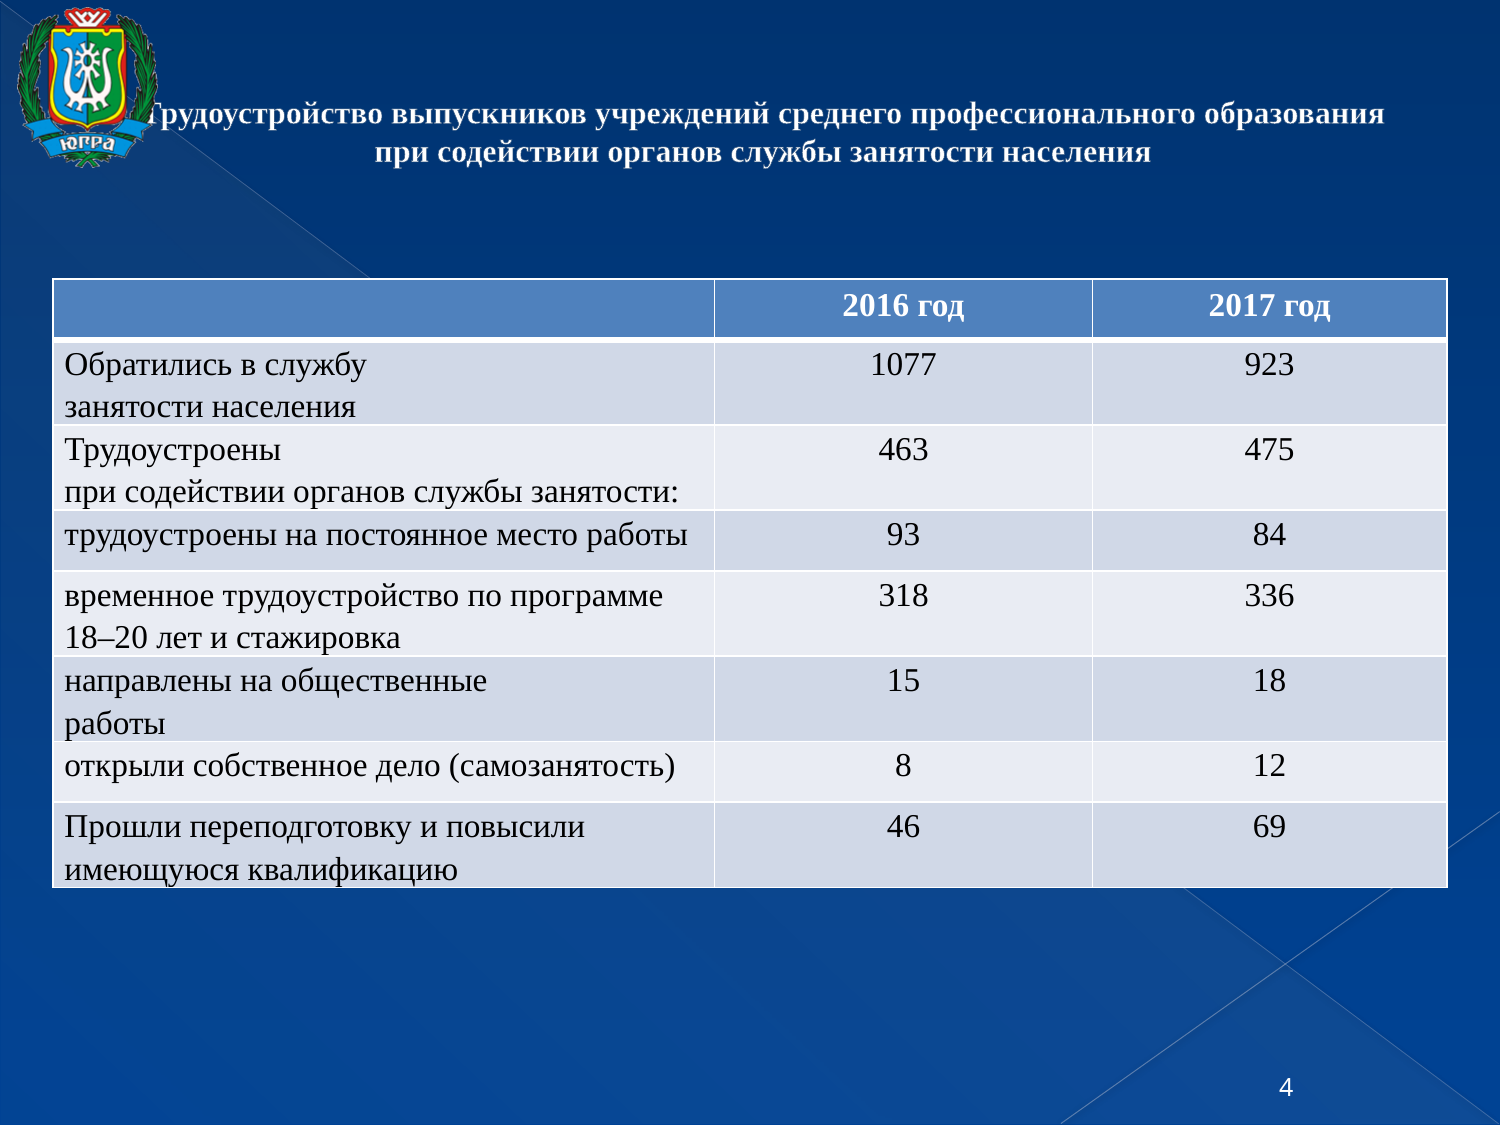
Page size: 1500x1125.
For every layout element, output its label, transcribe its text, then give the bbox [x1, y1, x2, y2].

table_cell 69 [1093, 803, 1446, 887]
table_header 2017 год [1093, 280, 1446, 337]
table_cell 475 [1093, 426, 1446, 509]
table_cell 93 [715, 511, 1092, 570]
table_cell 84 [1093, 511, 1446, 570]
table_cell Обратились в службу занятости населения [54, 343, 714, 424]
table_cell 18 [1093, 657, 1446, 741]
table_header 2016 год [715, 280, 1092, 337]
table_cell 1077 [715, 343, 1092, 424]
table_cell Трудоустроены при содействии органов службы занятости: [54, 426, 714, 509]
title Трудоустройство выпускников учреждений среднего профессионального образования при содействии органов службы занятости населения [64, 42, 1415, 232]
table_cell Прошли переподготовку и повысили имеющуюся квалификацию [54, 803, 714, 887]
slide_number 4 [1245, 1063, 1328, 1113]
table_cell 463 [715, 426, 1092, 509]
table_cell трудоустроены на постоянное место работы [54, 511, 714, 570]
table_cell 46 [715, 803, 1092, 887]
table_cell 318 [715, 572, 1092, 655]
table_cell 336 [1093, 572, 1446, 655]
table_cell 12 [1093, 742, 1446, 801]
table_header [54, 280, 714, 337]
table_cell открыли собственное дело (самозанятость) [54, 742, 714, 801]
picture [17, 6, 158, 168]
table_cell 15 [715, 657, 1092, 741]
table_cell 8 [715, 742, 1092, 801]
table_cell временное трудоустройство по программе 18–20 лет и стажировка [54, 572, 714, 655]
table_cell направлены на общественные работы [54, 657, 714, 741]
table_cell 923 [1093, 343, 1446, 424]
